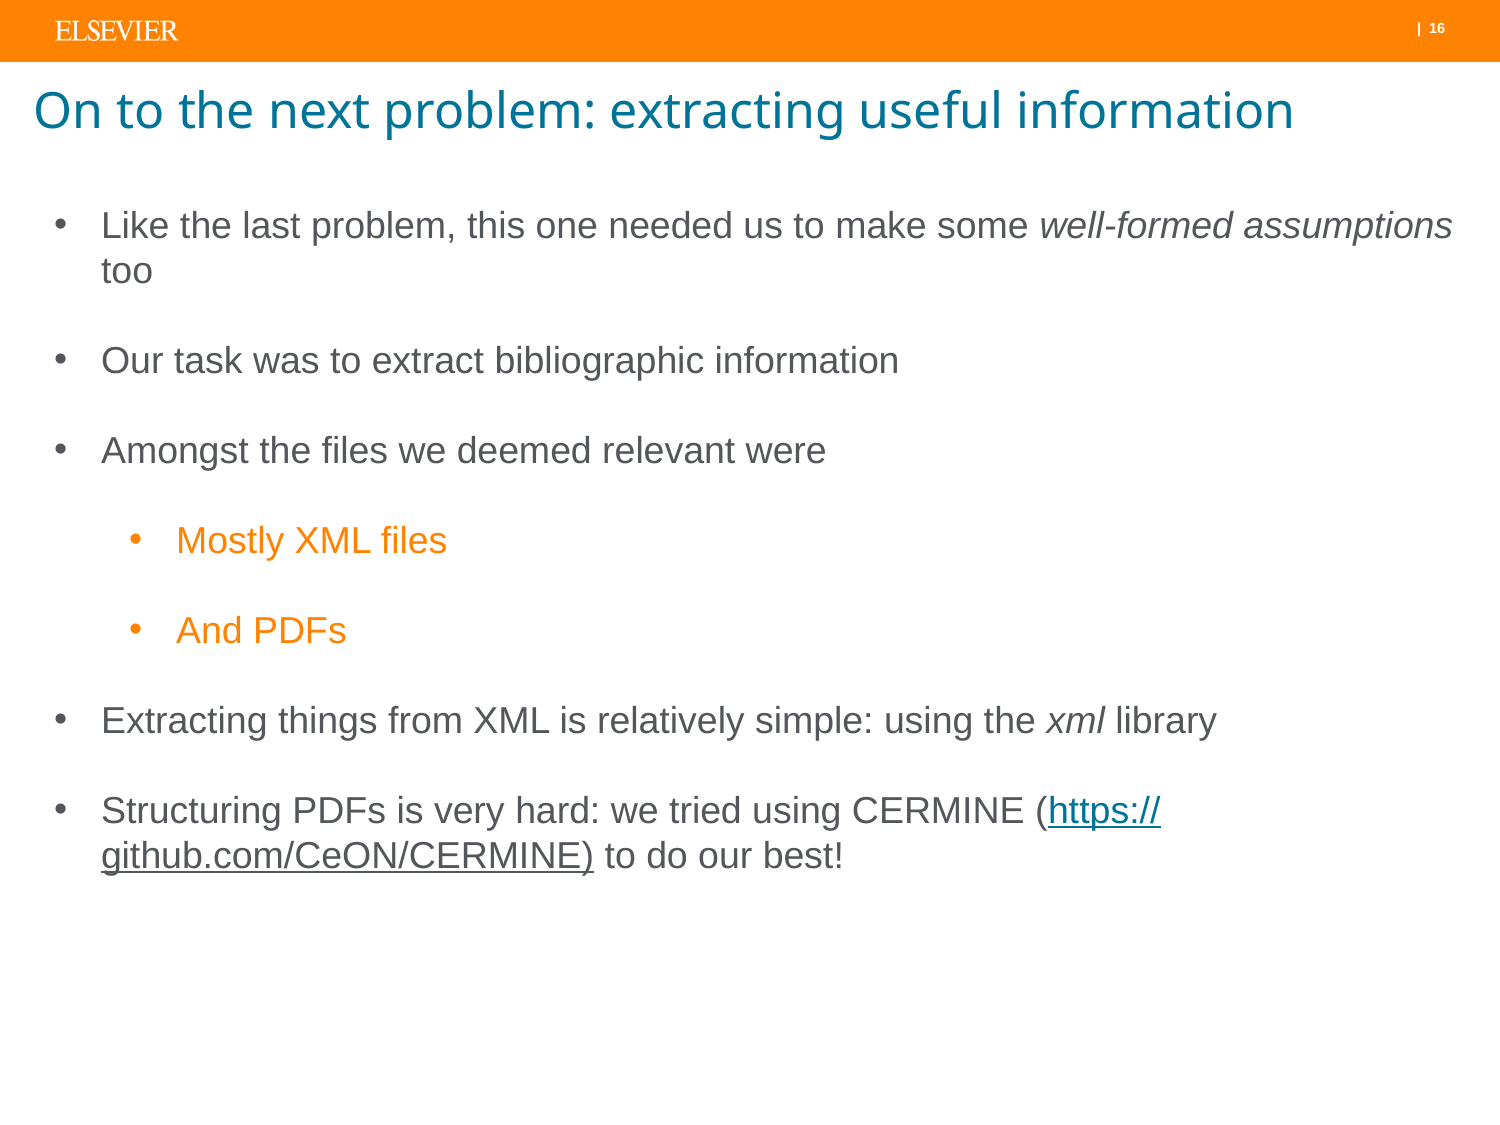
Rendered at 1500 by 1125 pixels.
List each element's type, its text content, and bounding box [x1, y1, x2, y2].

text_box Like the last problem, this one needed us to make some well-formed assumptions too Our task was to extract bibliographic information Amongst the files we deemed relevant were Mostly XML files And PDFs Extracting things from XML is relatively simple: using the xml library Structuring PDFs is very hard: we tried using CERMINE (https://github.com/CeON/CERMINE) to do our best! [39, 193, 1481, 884]
picture [0, 0, 1500, 62]
title On to the next problem: extracting useful information [19, 73, 1376, 143]
